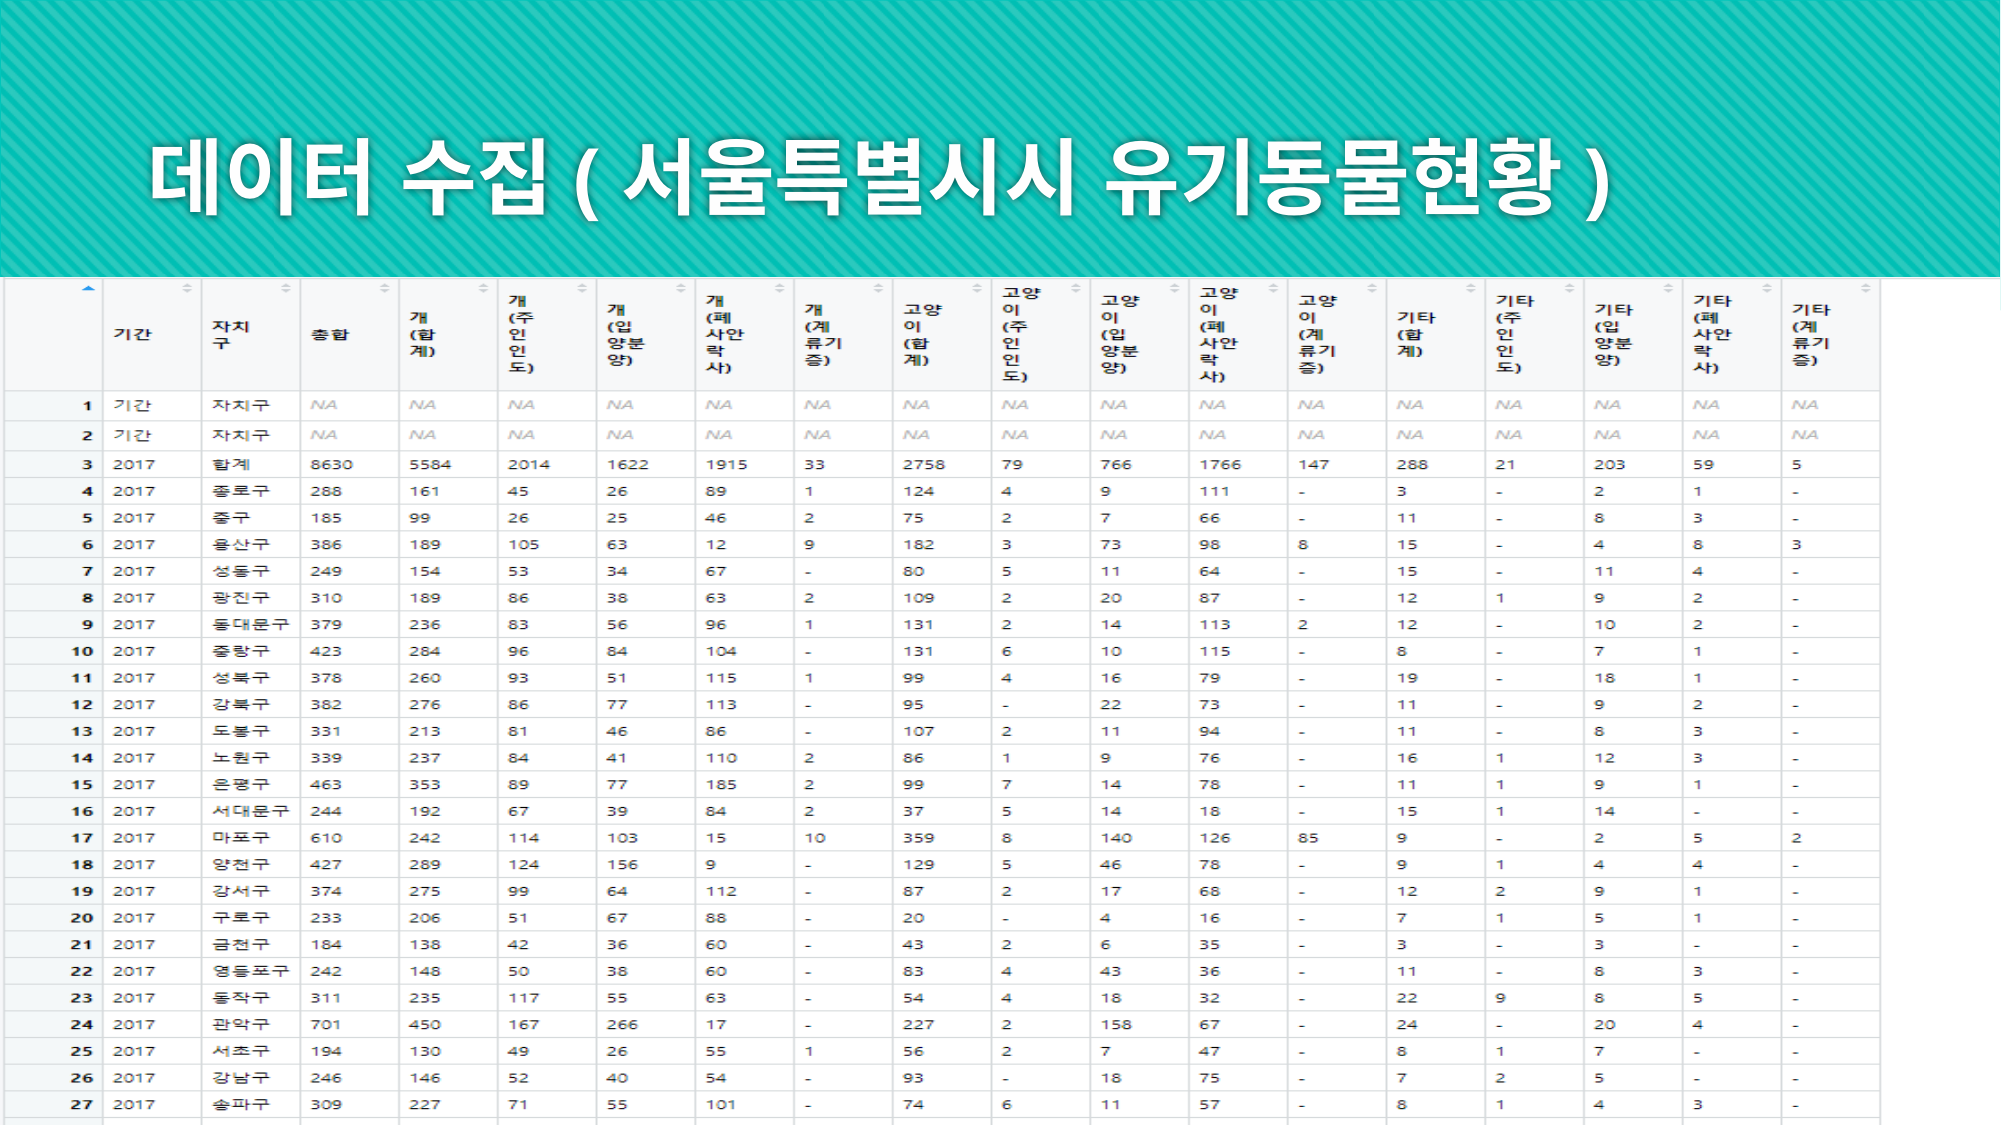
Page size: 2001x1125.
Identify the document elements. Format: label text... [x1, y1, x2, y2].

title 데이터 수집(서울특별시시 유기동물현황) [132, 73, 1868, 233]
picture [0, 277, 2000, 1125]
